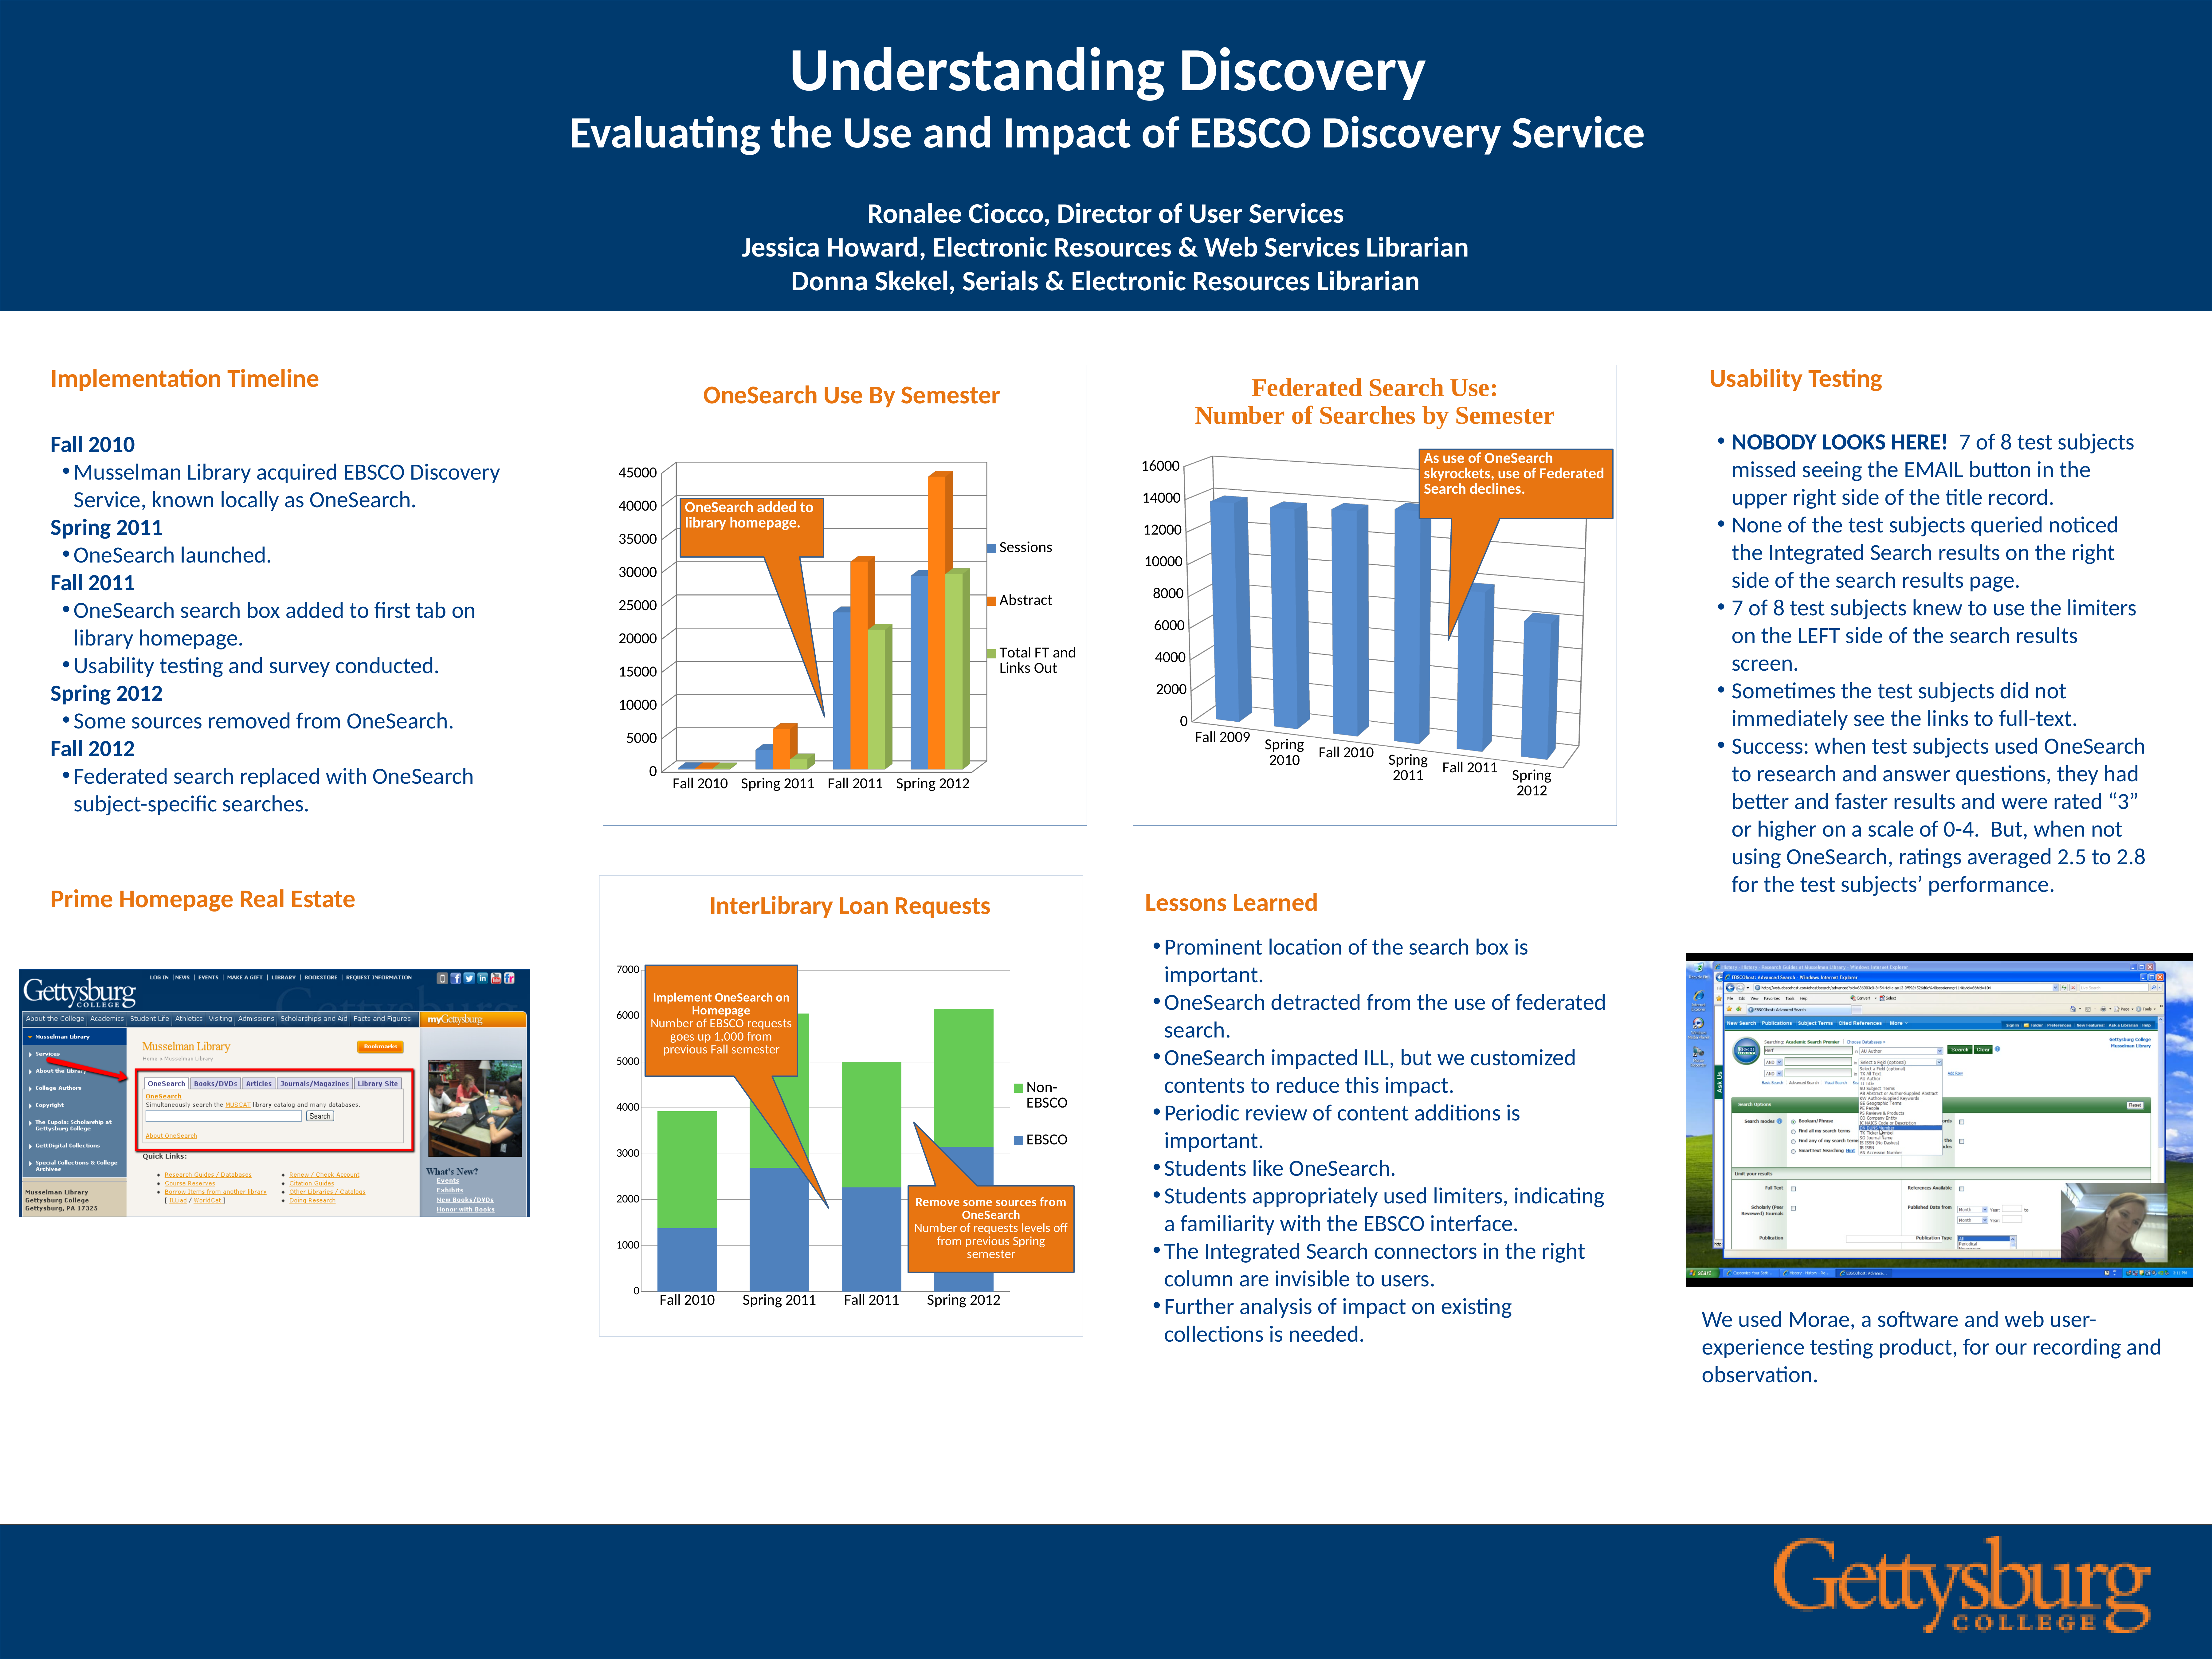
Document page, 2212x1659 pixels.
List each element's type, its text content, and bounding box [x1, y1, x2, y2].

text_box Implementation Timeline [46, 359, 442, 394]
text_box NOBODY LOOKS HERE! 7 of 8 test subjects missed seeing the EMAIL button in the upper right side of the title record. None of the test subjects queried noticed the Integrated Search results on the right side of the search results page. 7 of 8 test subjects knew to use the limiters on the LEFT side of the search results screen. Sometimes the test subjects did not immediately see the links to full-text. Success: when test subjects used OneSearch to research and answer questions, they had better and faster results and were rated “3” or higher on a scale of 0-4. But, when not using OneSearch, ratings averaged 2.5 to 2.8 for the test subjects’ performance. [1712, 424, 2155, 899]
text_box Understanding Discovery Evaluating the Use and Impact of EBSCO Discovery Service [557, 27, 1659, 159]
text_box We used Morae, a software and web user-experience testing product, for our recording and observation. [1697, 1302, 2193, 1389]
text_box Prominent location of the search box is important. OneSearch detracted from the use of federated search. OneSearch impacted ILL, but we customized contents to reduce this impact. Periodic review of content additions is important. Students like OneSearch. Students appropriately used limiters, indicating a familiarity with the EBSCO interface. The Integrated Search connectors in the right column are invisible to users. Further analysis of impact on existing collections is needed. [1136, 929, 1621, 1349]
chart [603, 365, 1087, 826]
chart [599, 875, 1083, 1337]
text_box Fall 2010 Musselman Library acquired EBSCO Discovery Service, known locally as OneSearch. Spring 2011 OneSearch launched. Fall 2011 OneSearch search box added to first tab on library homepage. Usability testing and survey conducted. Spring 2012 Some sources removed from OneSearch. Fall 2012 Federated search replaced with OneSearch subject-specific searches. [46, 426, 530, 818]
text_box [0, 1524, 2212, 1659]
text_box Usability Testing [1705, 359, 2101, 394]
text_box Lessons Learned [1140, 883, 1536, 919]
text_box Prime Homepage Real Estate [46, 879, 442, 915]
text_box Ronalee Ciocco, Director of User Services Jessica Howard, Electronic Resources & Web Services Librarian Donna Skekel, Serials & Electronic Resources Librarian [557, 192, 1655, 299]
picture [19, 969, 530, 1217]
chart [1133, 365, 1617, 826]
picture [1774, 1536, 2151, 1633]
text_box [0, 0, 2212, 311]
picture [1686, 953, 2193, 1287]
